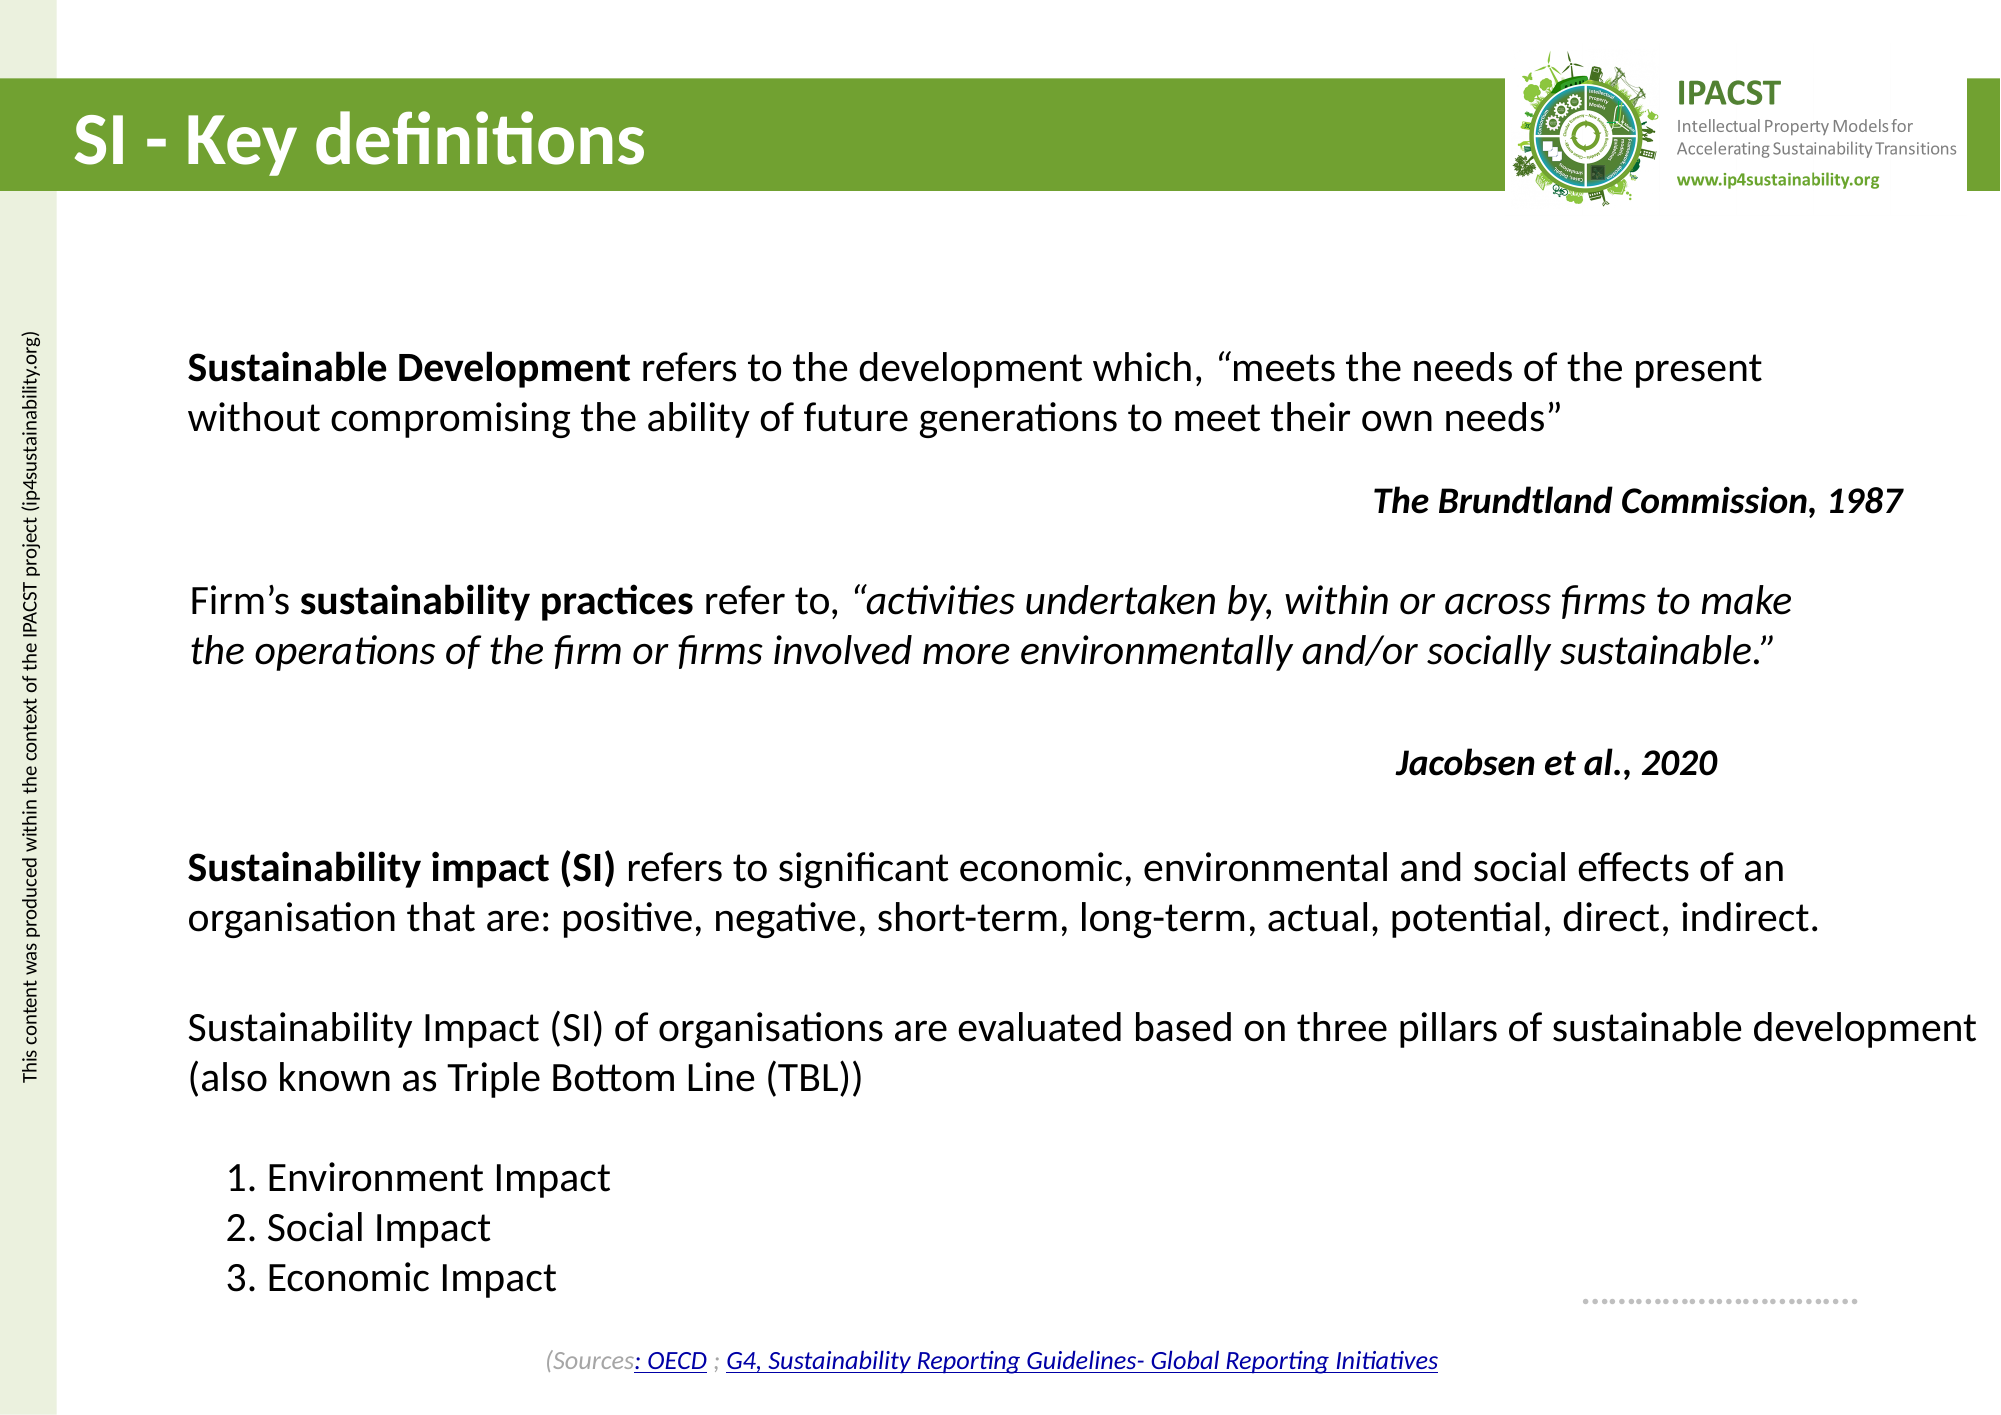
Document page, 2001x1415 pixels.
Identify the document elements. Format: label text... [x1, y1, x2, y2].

text_box The Brundtland Commission, 1987 [1357, 468, 1918, 529]
text_box Jacobsen et al., 2020 [1381, 731, 1733, 791]
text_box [0, 43, 2000, 216]
text_box Sustainability impact (SI) refers to significant economic, environmental and social effects of an organisation that are: positive, negative, short-term, long-term, actual, potential, direct, indirect. [172, 832, 1963, 948]
text_box Sustainability Impact (SI) of organisations are evaluated based on three pillars of sustainable development (also known as Triple Bottom Line (TBL)) 1. Environment Impact 2. Social Impact 3. Economic Impact [172, 991, 2000, 1357]
text_box Sustainable Development refers to the development which, “meets the needs of the present without compromising the ability of future generations to meet their own needs” [172, 332, 1839, 447]
text_box (Sources: OECD ; G4, Sustainability Reporting Guidelines- Global Reporting Initiatives [530, 1336, 1454, 1383]
text_box Firm’s sustainability practices refer to, “activities undertaken by, within or across firms to make the operations of the firm or firms involved more environmentally and/or socially sustainable.” [175, 565, 1826, 681]
